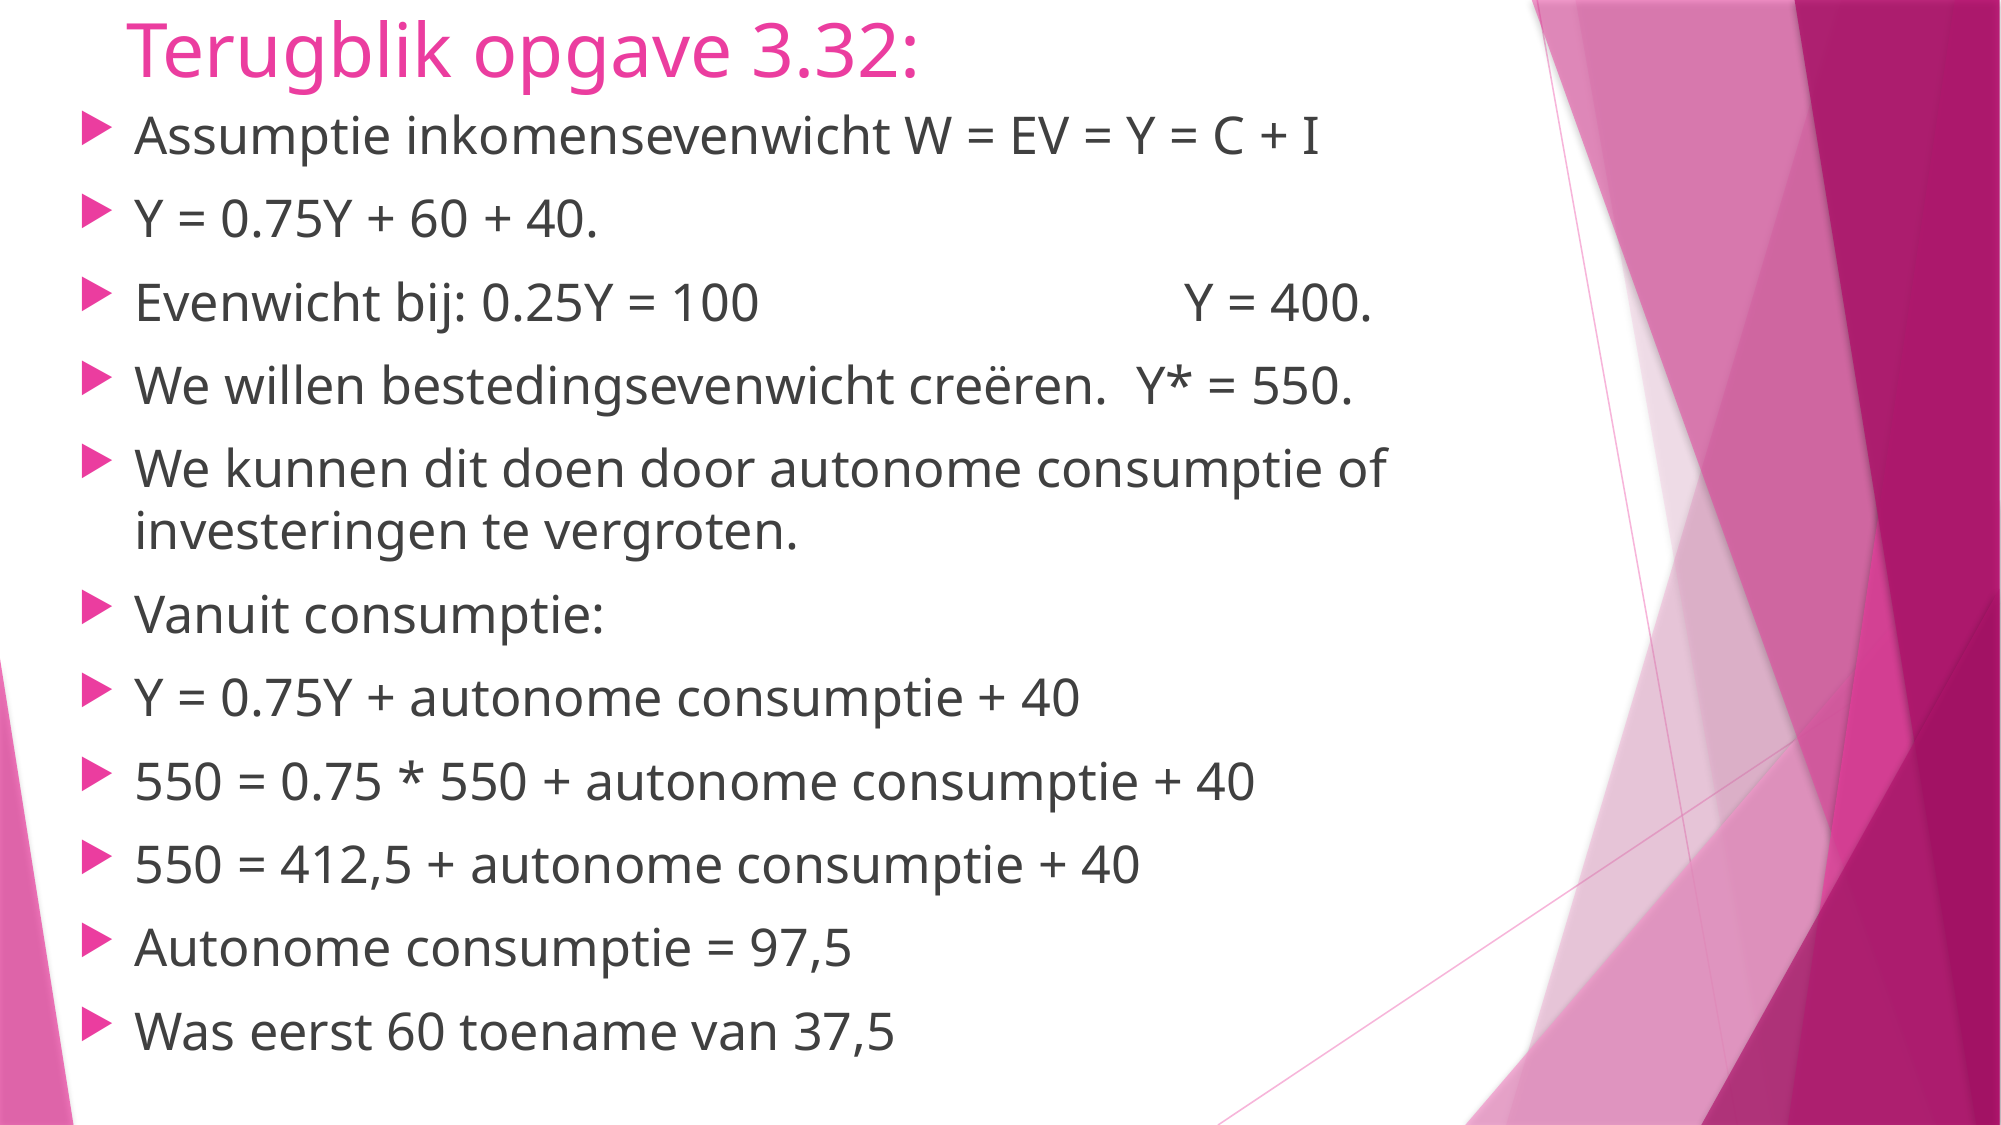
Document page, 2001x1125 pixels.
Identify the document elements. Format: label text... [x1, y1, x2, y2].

list Assumptie inkomensevenwicht W = EV = Y = C + I Y = 0.75Y + 60 + 40. Evenwicht bij: 0.25Y = 100 Y = 400. We willen bestedingsevenwicht creëren. Y* = 550. We kunnen dit doen door autonome consumptie of investeringen te vergroten. Vanuit consumptie: Y = 0.75Y + autonome consumptie + 40 550 = 0.75 * 550 + autonome consumptie + 40 550 = 412,5 + autonome consumptie + 40 Autonome consumptie = 97,5 Was eerst 60 toename van 37,5 [63, 94, 1522, 991]
title Terugblik opgave 3.32: [111, 0, 1522, 94]
